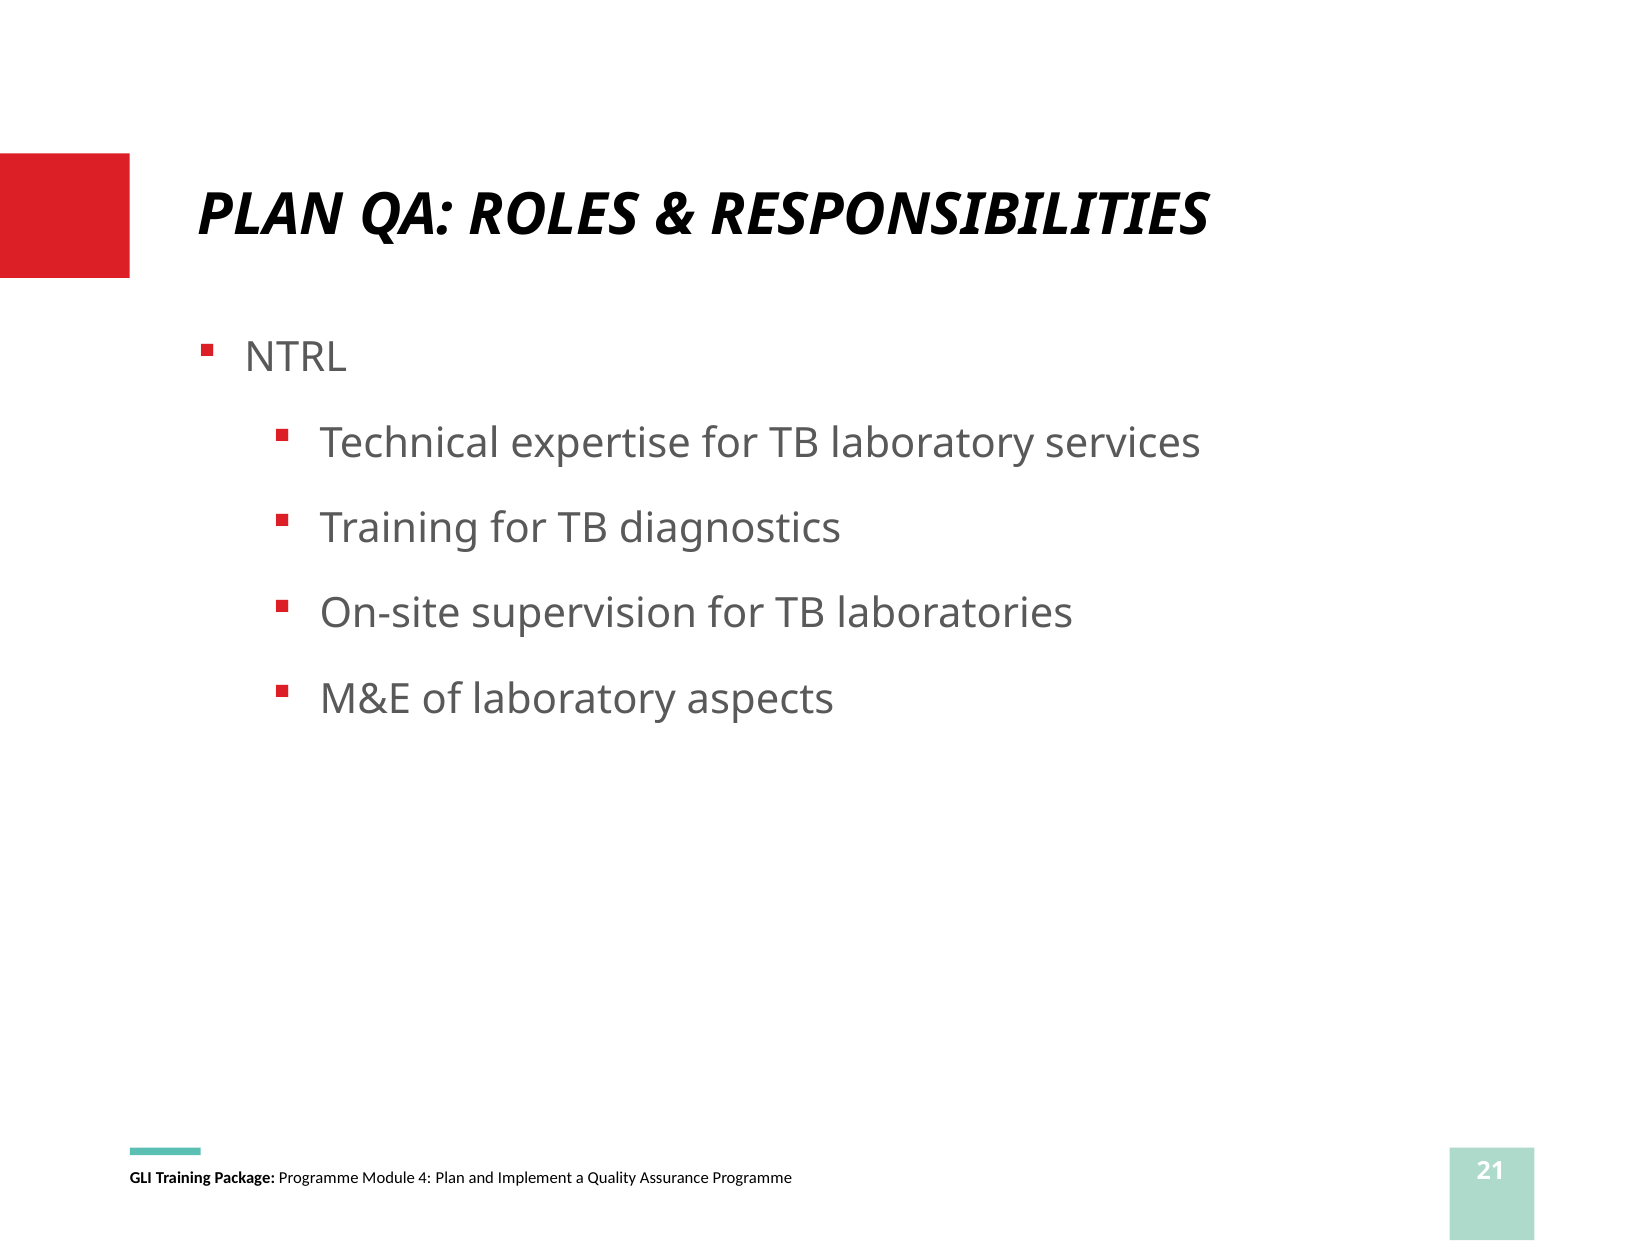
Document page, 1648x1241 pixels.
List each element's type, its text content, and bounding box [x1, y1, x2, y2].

list NTRL Technical expertise for TB laboratory services Training for TB diagnostics On-site supervision for TB laboratories M&E of laboratory aspects [197, 330, 1450, 1087]
title PLAN QA: ROLES & RESPONSIBILITIES [197, 153, 1450, 278]
